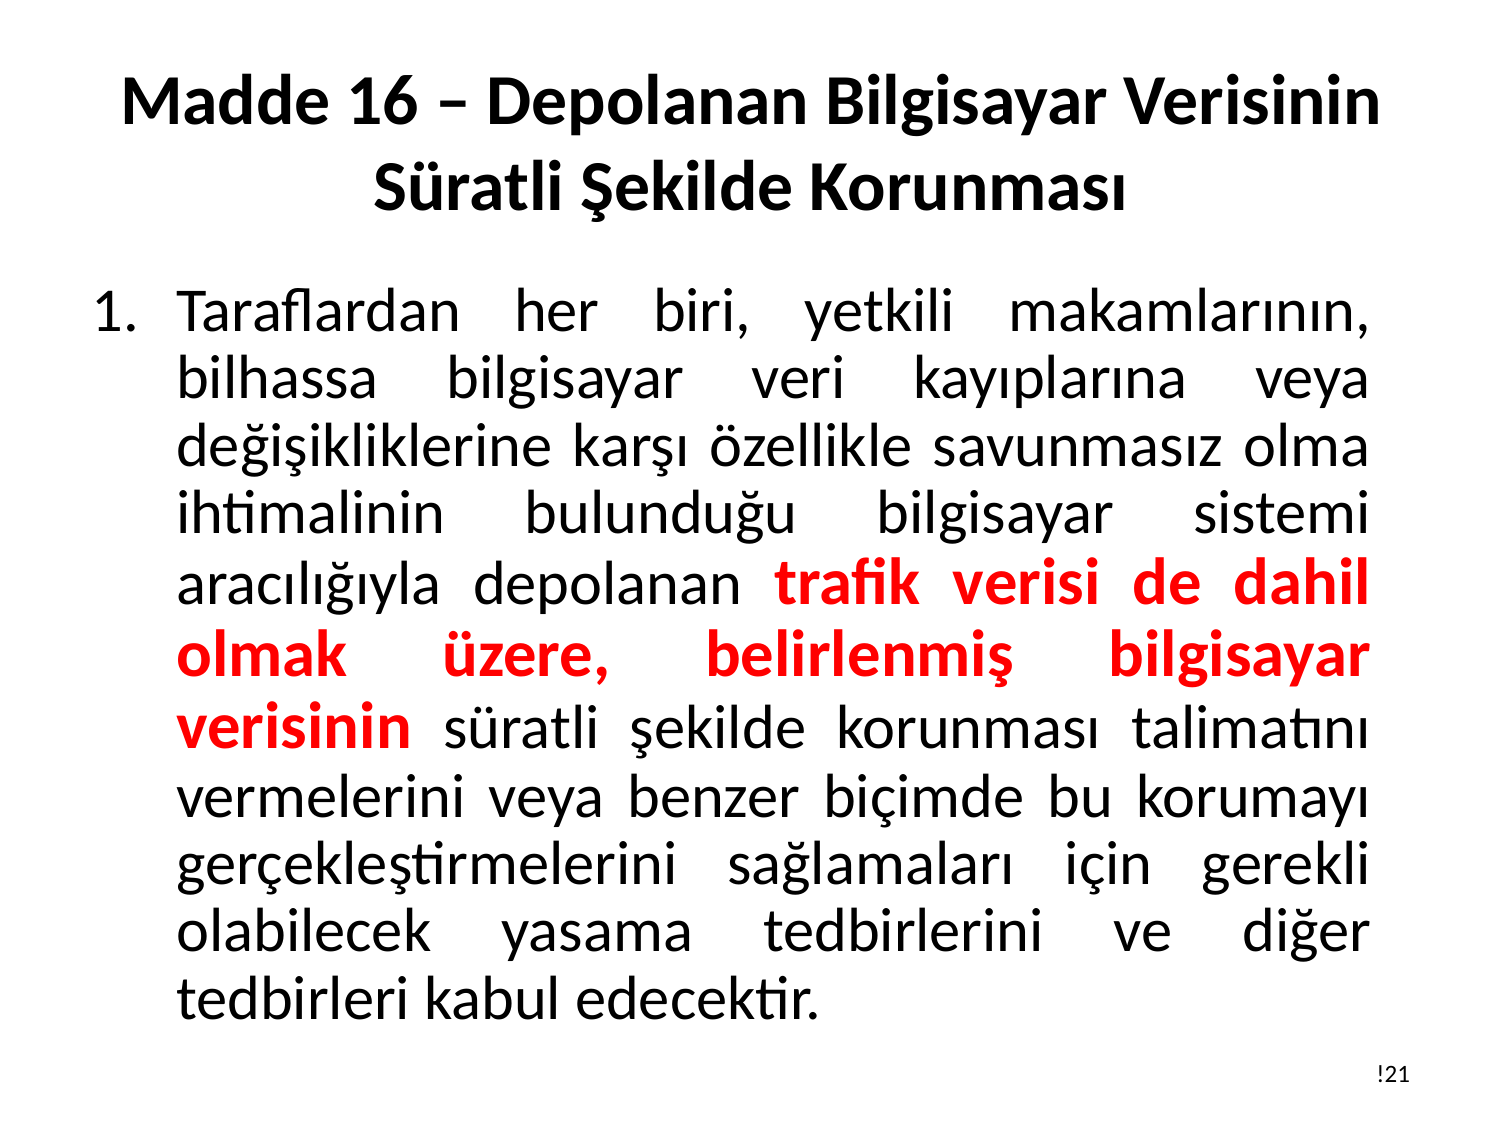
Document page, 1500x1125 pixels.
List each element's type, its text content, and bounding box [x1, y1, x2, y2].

list Taraflardan her biri, yetkili makamlarının, bilhassa bilgisayar veri kayıplarına veya değişikliklerine karşı özellikle savunmasız olma ihtimalinin bulunduğu bilgisayar sistemi aracılığıyla depolanan trafik verisi de dahil olmak üzere, belirlenmiş bilgisayar verisinin süratli şekilde korunması talimatını vermelerini veya benzer biçimde bu korumayı gerçekleştirmelerini sağlamaları için gerekli olabilecek yasama tedbirlerini ve diğer tedbirleri kabul edecektir. [76, 269, 1388, 1043]
title Madde 16 – Depolanan Bilgisayar Verisinin Süratli Şekilde Korunması [76, 44, 1426, 232]
slide_number !21 [1074, 1042, 1425, 1103]
